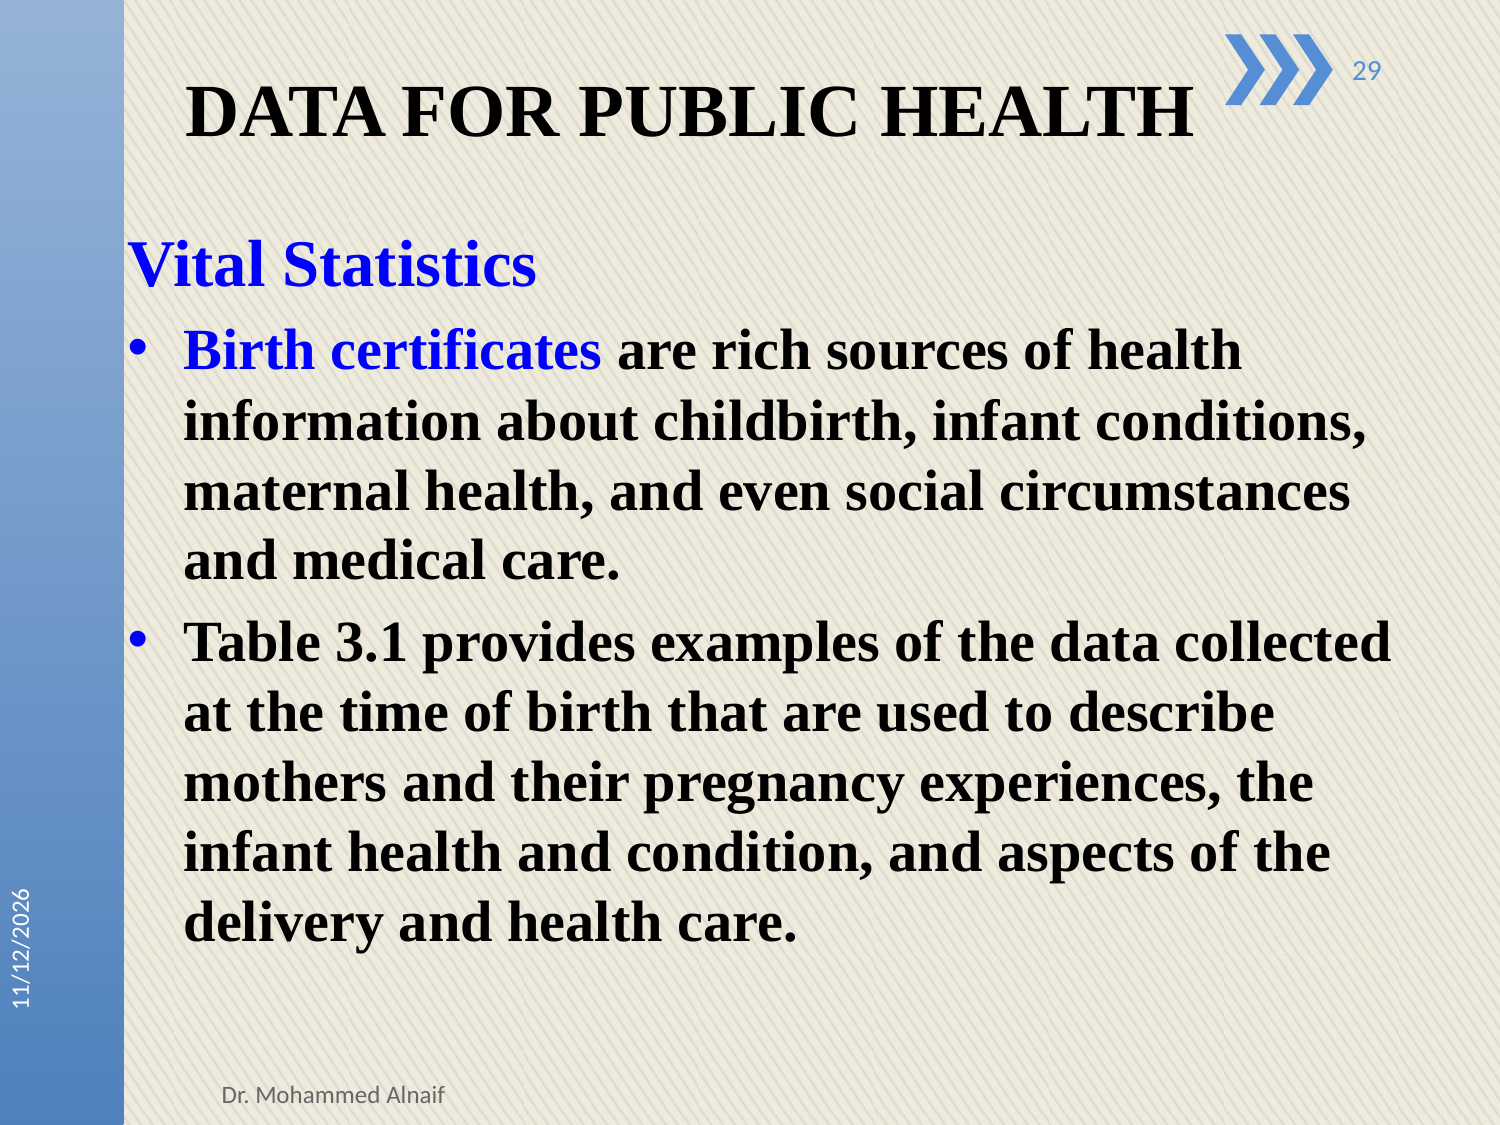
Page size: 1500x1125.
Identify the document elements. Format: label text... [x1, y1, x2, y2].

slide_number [0, 594, 38, 1026]
footer Dr. Mohammed Alnaif [206, 1074, 1382, 1113]
subtitle Vital Statistics Birth certificates are rich sources of health information about childbirth, infant conditions, maternal health, and even social circumstances and medical care. Table 3.1 provides examples of the data collected at the time of birth that are used to describe mothers and their pregnancy experiences, the infant health and condition, and aspects of the delivery and health care. [112, 212, 1463, 1038]
title DATA FOR PUBLIC HEALTH [125, 37, 1226, 159]
slide_number 29 [1337, 38, 1466, 99]
